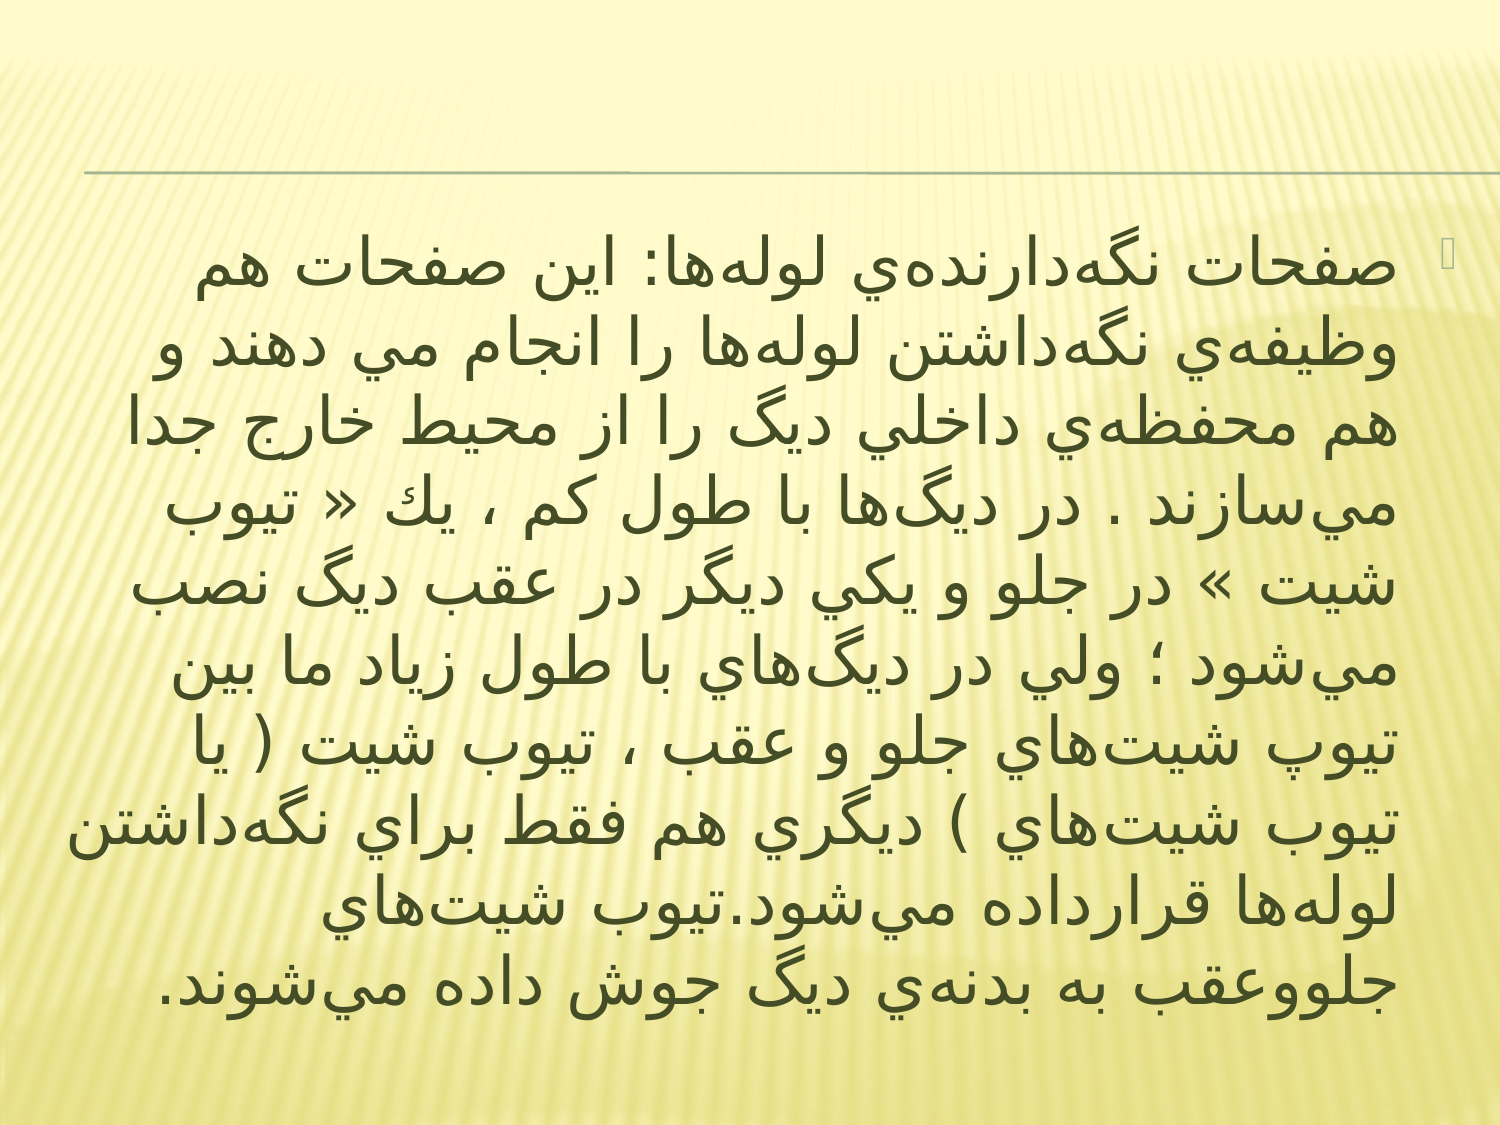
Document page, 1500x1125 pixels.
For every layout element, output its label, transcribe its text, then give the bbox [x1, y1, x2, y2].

list صفحات نگه‌دارنده‌ي لوله‌ها: اين صفحات هم وظيفه‌ي نگه‌داشتن لوله‌ها را انجام مي دهند و هم محفظه‌ي داخلي ديگ را از محيط خارج جدا مي‌سازند . در ديگ‌ها با طول كم ، يك « تيوب شيت » در جلو و يكي ديگر در عقب ديگ نصب مي‌شود ؛ ولي در ديگ‌هاي با طول زياد ما بين تيوپ شيت‌هاي جلو و عقب ، تيوب شیت ( يا تيوب شيت‌هاي ) ديگري هم فقط براي نگه‌داشتن لوله‌ها قرارداده مي‌شود.تيوب شيت‌هاي جلووعقب به بدنه‌ي ديگ جوش داده مي‌شوند. [46, 210, 1472, 954]
